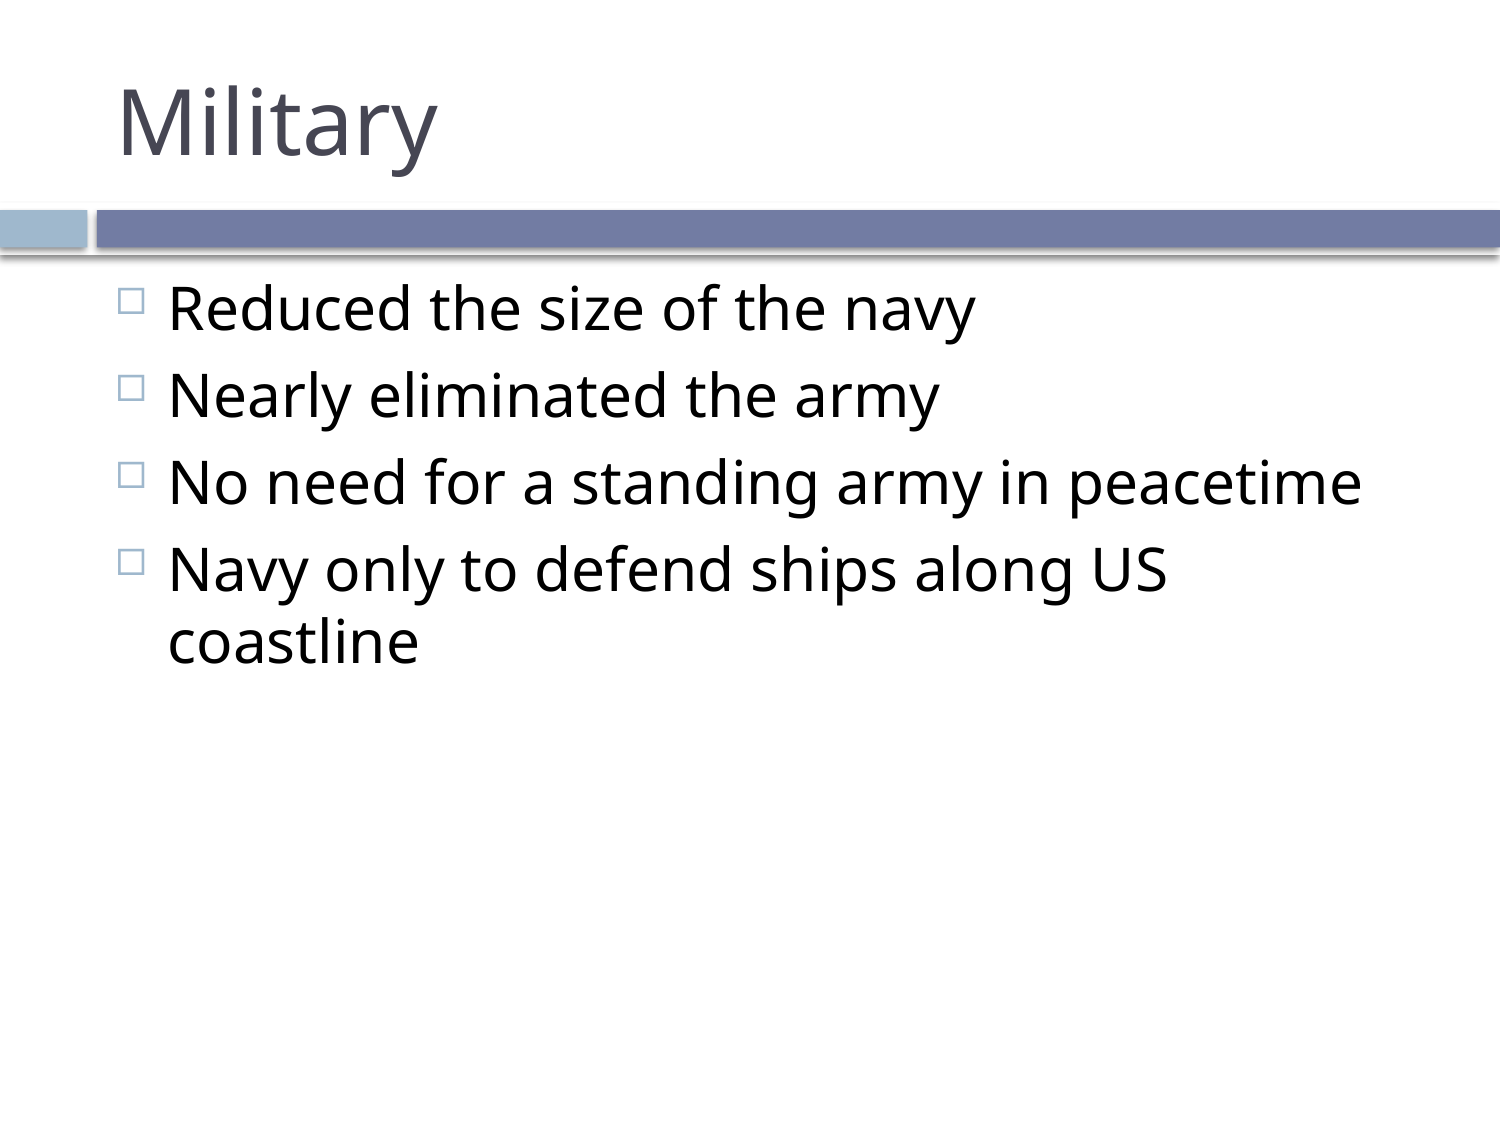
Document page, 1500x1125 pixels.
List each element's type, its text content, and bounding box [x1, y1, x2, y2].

title Military [100, 37, 1438, 200]
list Reduced the size of the navy Nearly eliminated the army No need for a standing army in peacetime Navy only to defend ships along US coastline [100, 262, 1438, 1000]
